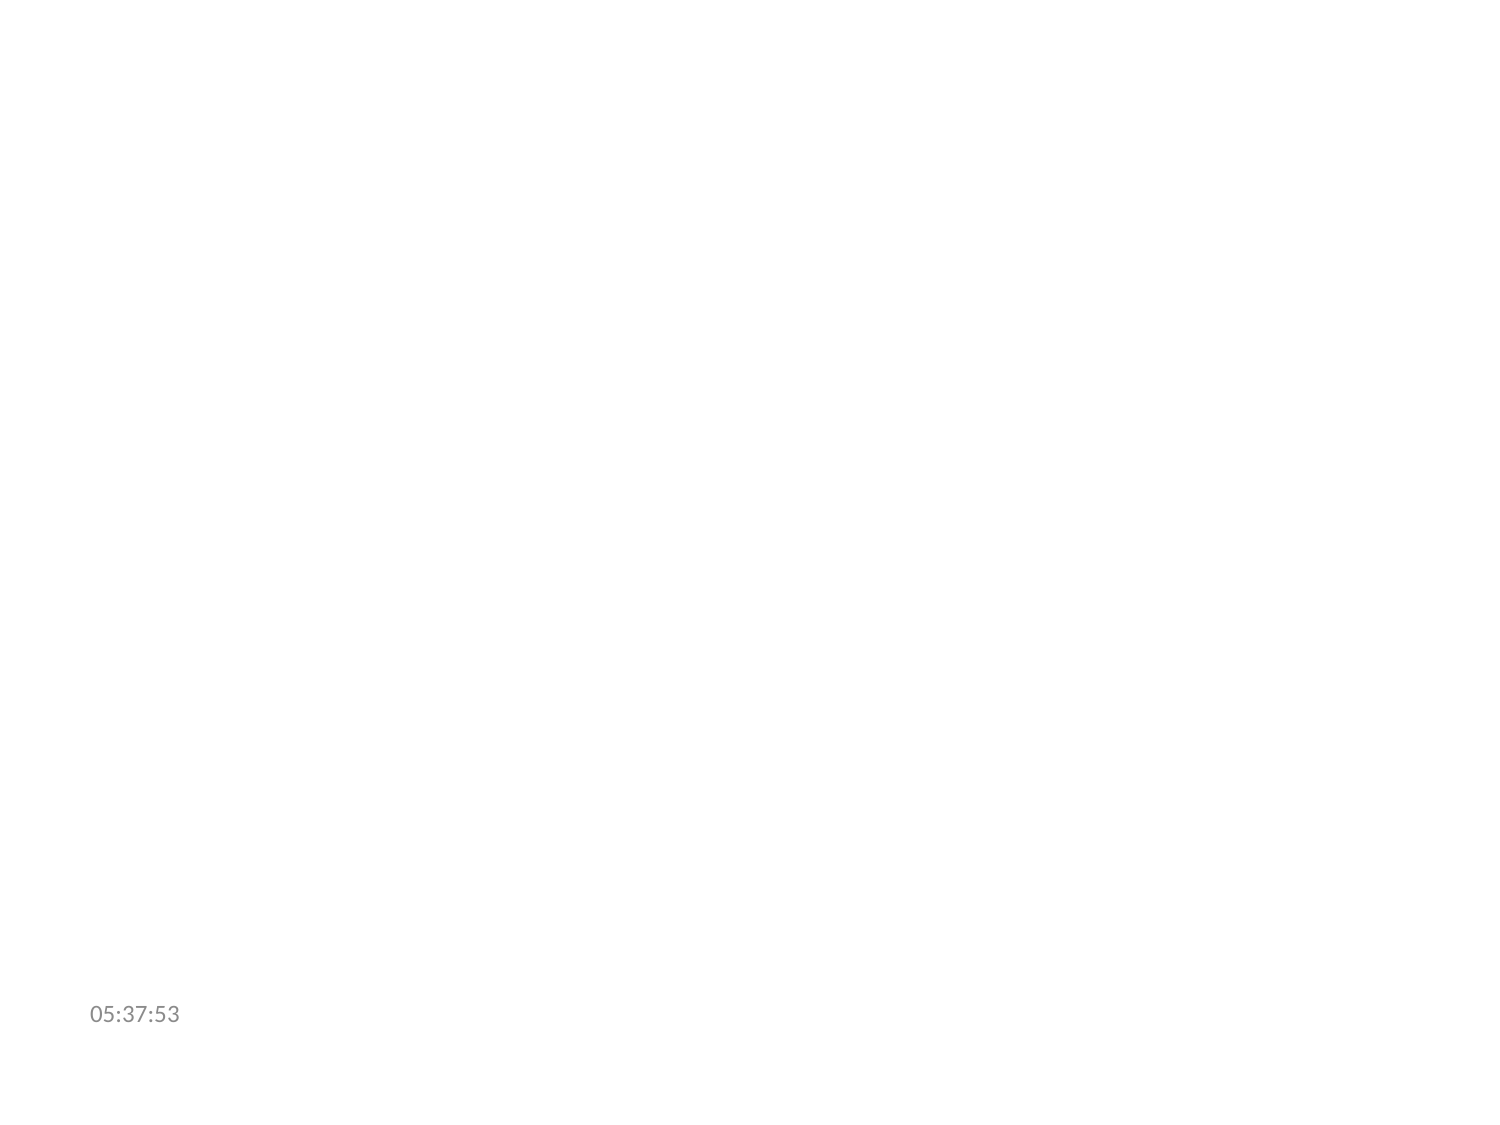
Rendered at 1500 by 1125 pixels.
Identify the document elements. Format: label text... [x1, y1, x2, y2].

text_box 15:35:09 [75, 982, 425, 1043]
